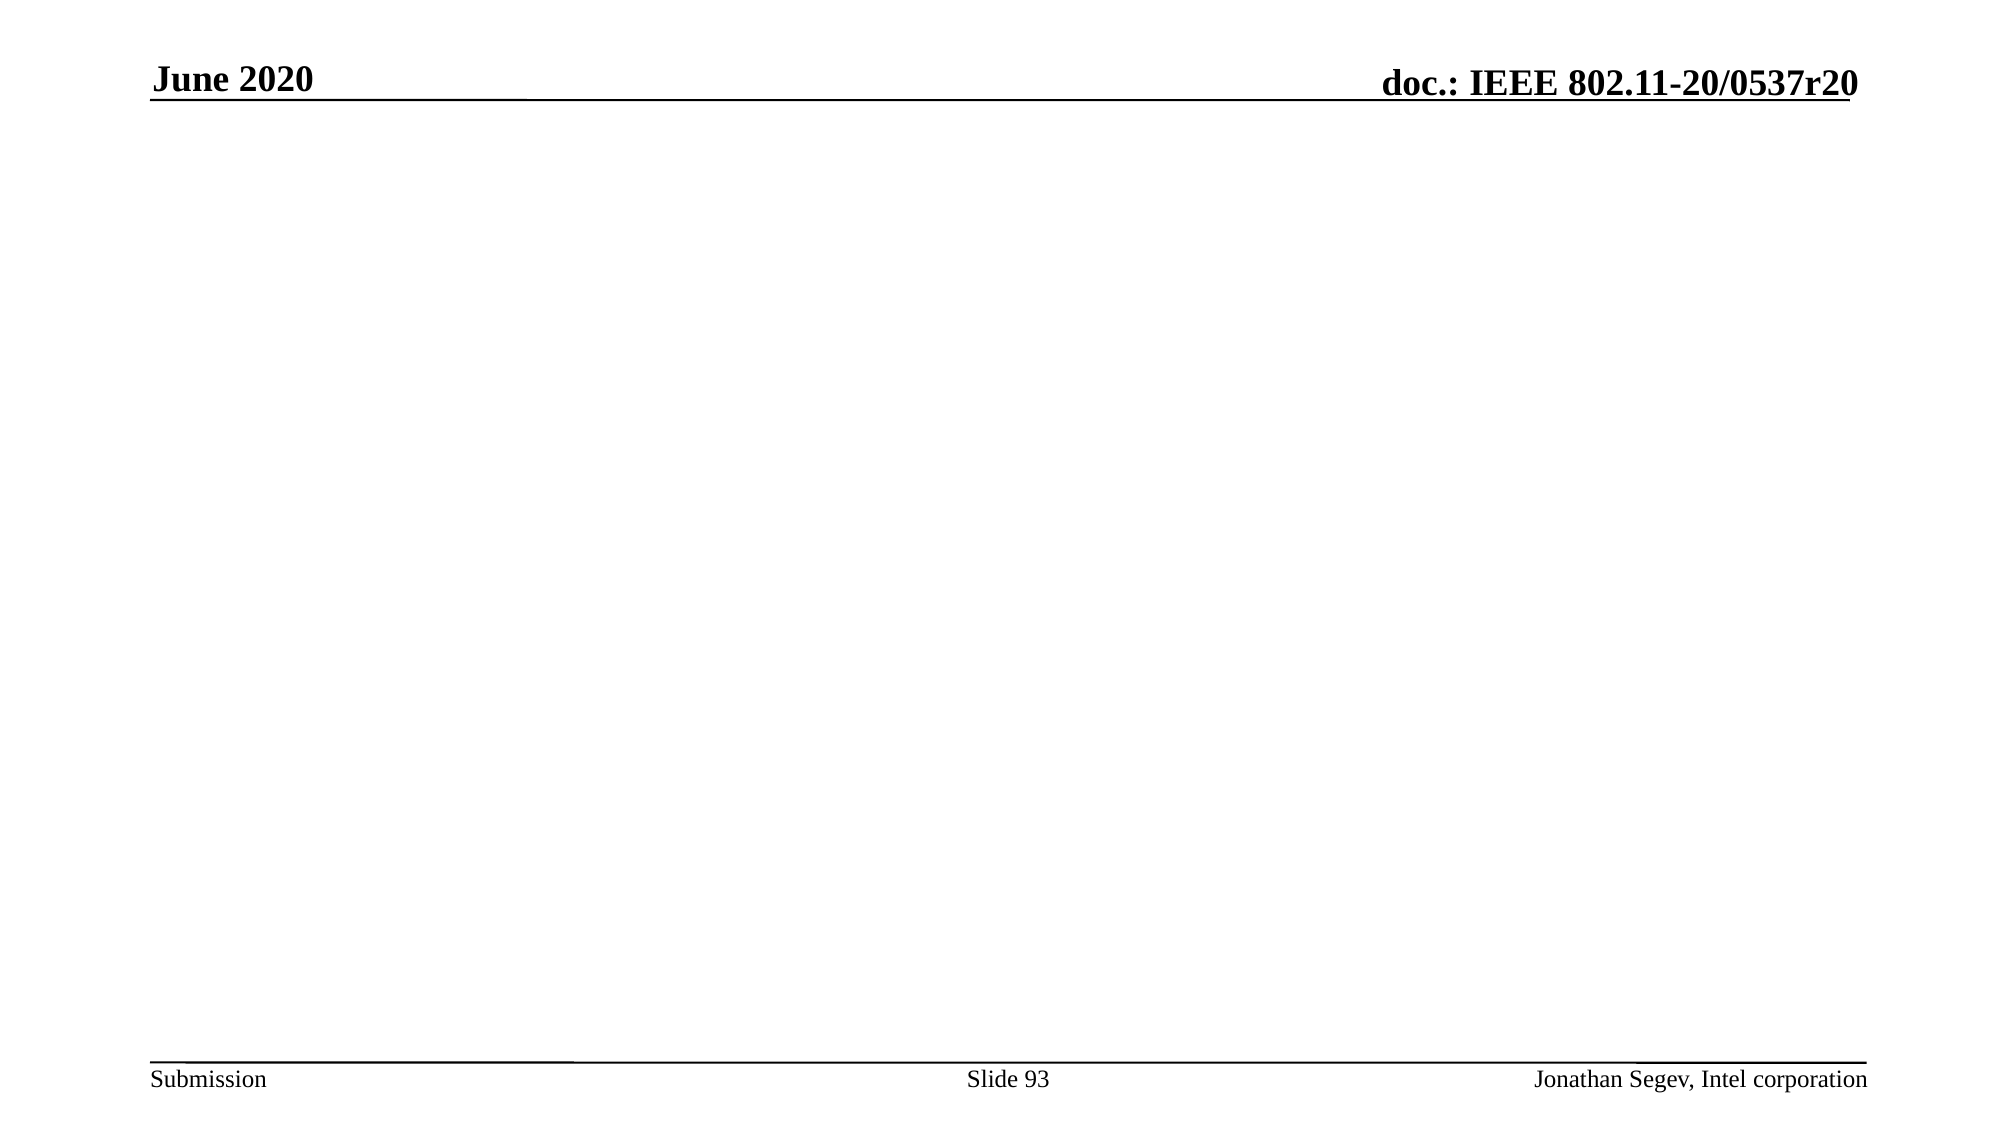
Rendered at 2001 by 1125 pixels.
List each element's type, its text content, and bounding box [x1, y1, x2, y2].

footer Jonathan Segev, Intel corporation [1171, 1061, 1869, 1093]
slide_number Slide 93 [950, 1061, 1067, 1123]
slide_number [152, 54, 563, 100]
